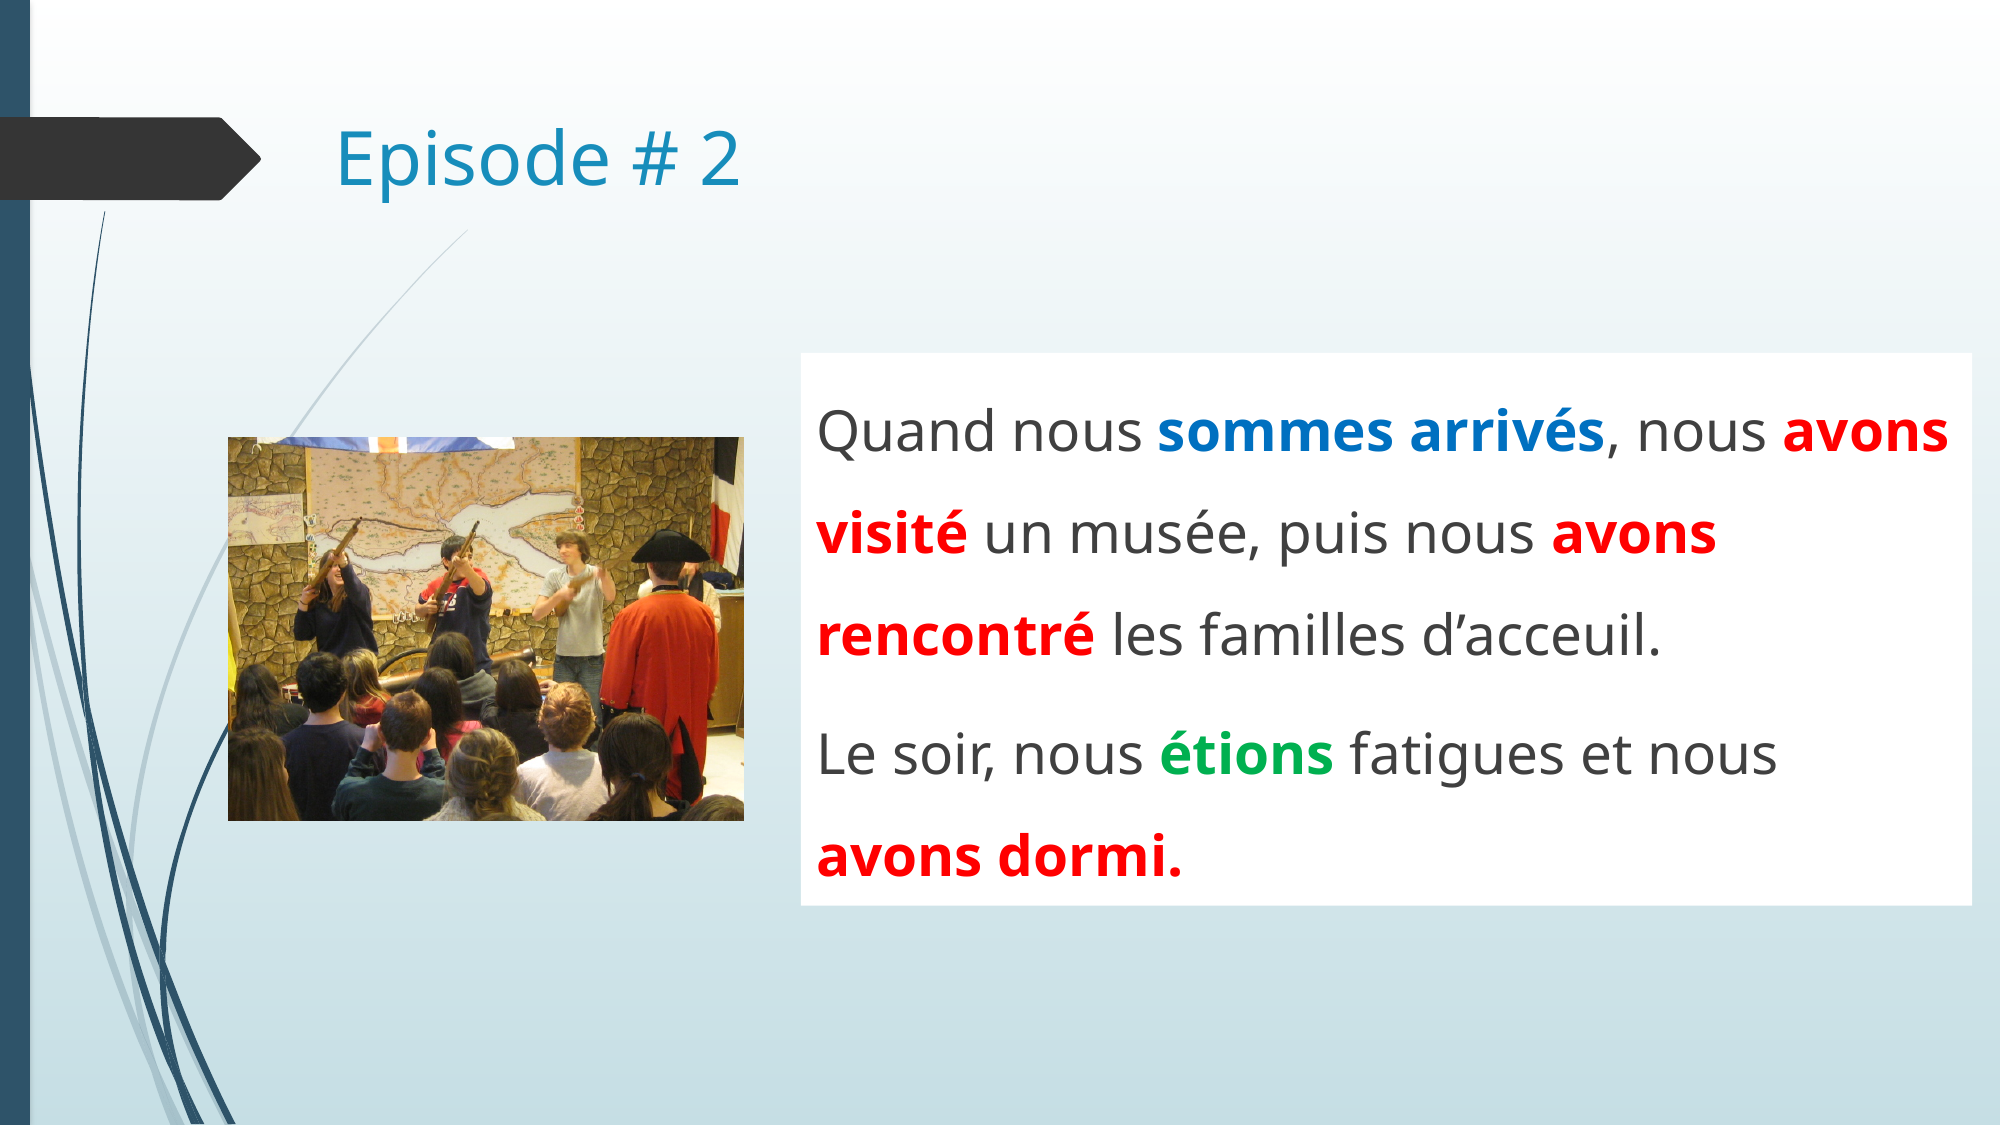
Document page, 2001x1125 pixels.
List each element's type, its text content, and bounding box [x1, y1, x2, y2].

list Quand nous sommes arrivés, nous avons visité un musée, puis nous avons rencontré les familles d’acceuil. Le soir, nous étions fatigues et nous avons dormi. [800, 352, 1973, 906]
title Episode # 2 [319, 102, 1888, 313]
picture [228, 437, 745, 821]
